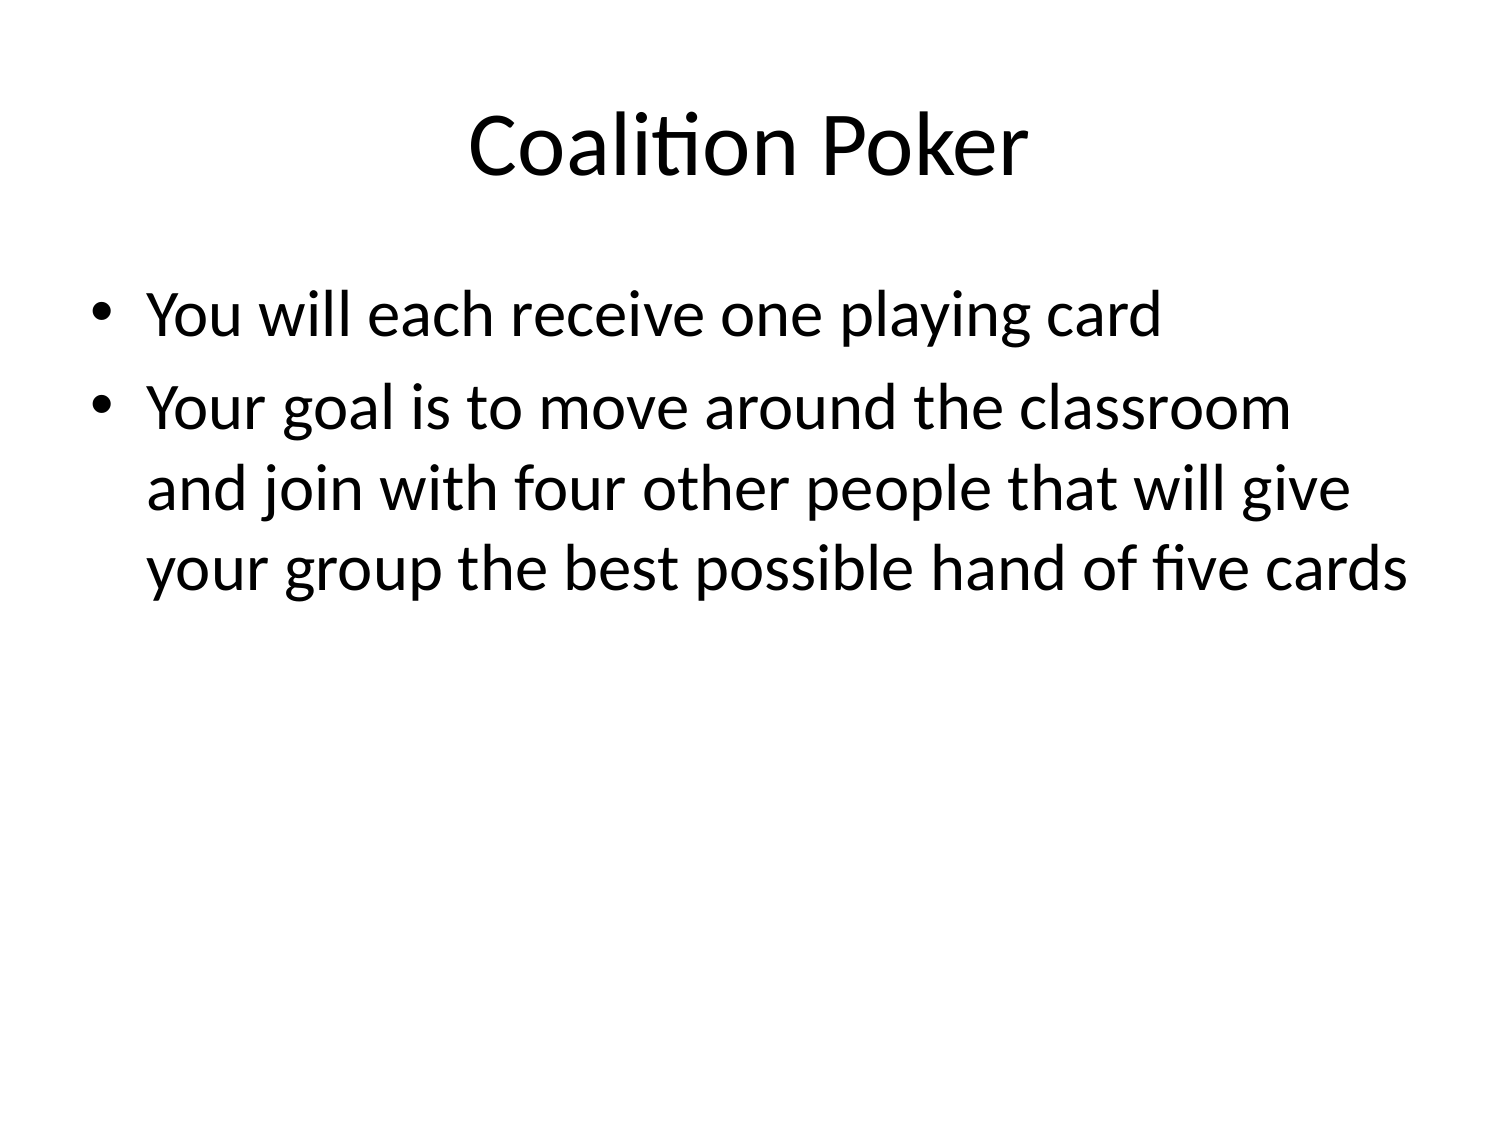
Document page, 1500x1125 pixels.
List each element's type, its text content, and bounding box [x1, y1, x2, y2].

title Coalition Poker [75, 45, 1425, 233]
list You will each receive one playing card Your goal is to move around the classroom and join with four other people that will give your group the best possible hand of five cards [75, 262, 1425, 1005]
